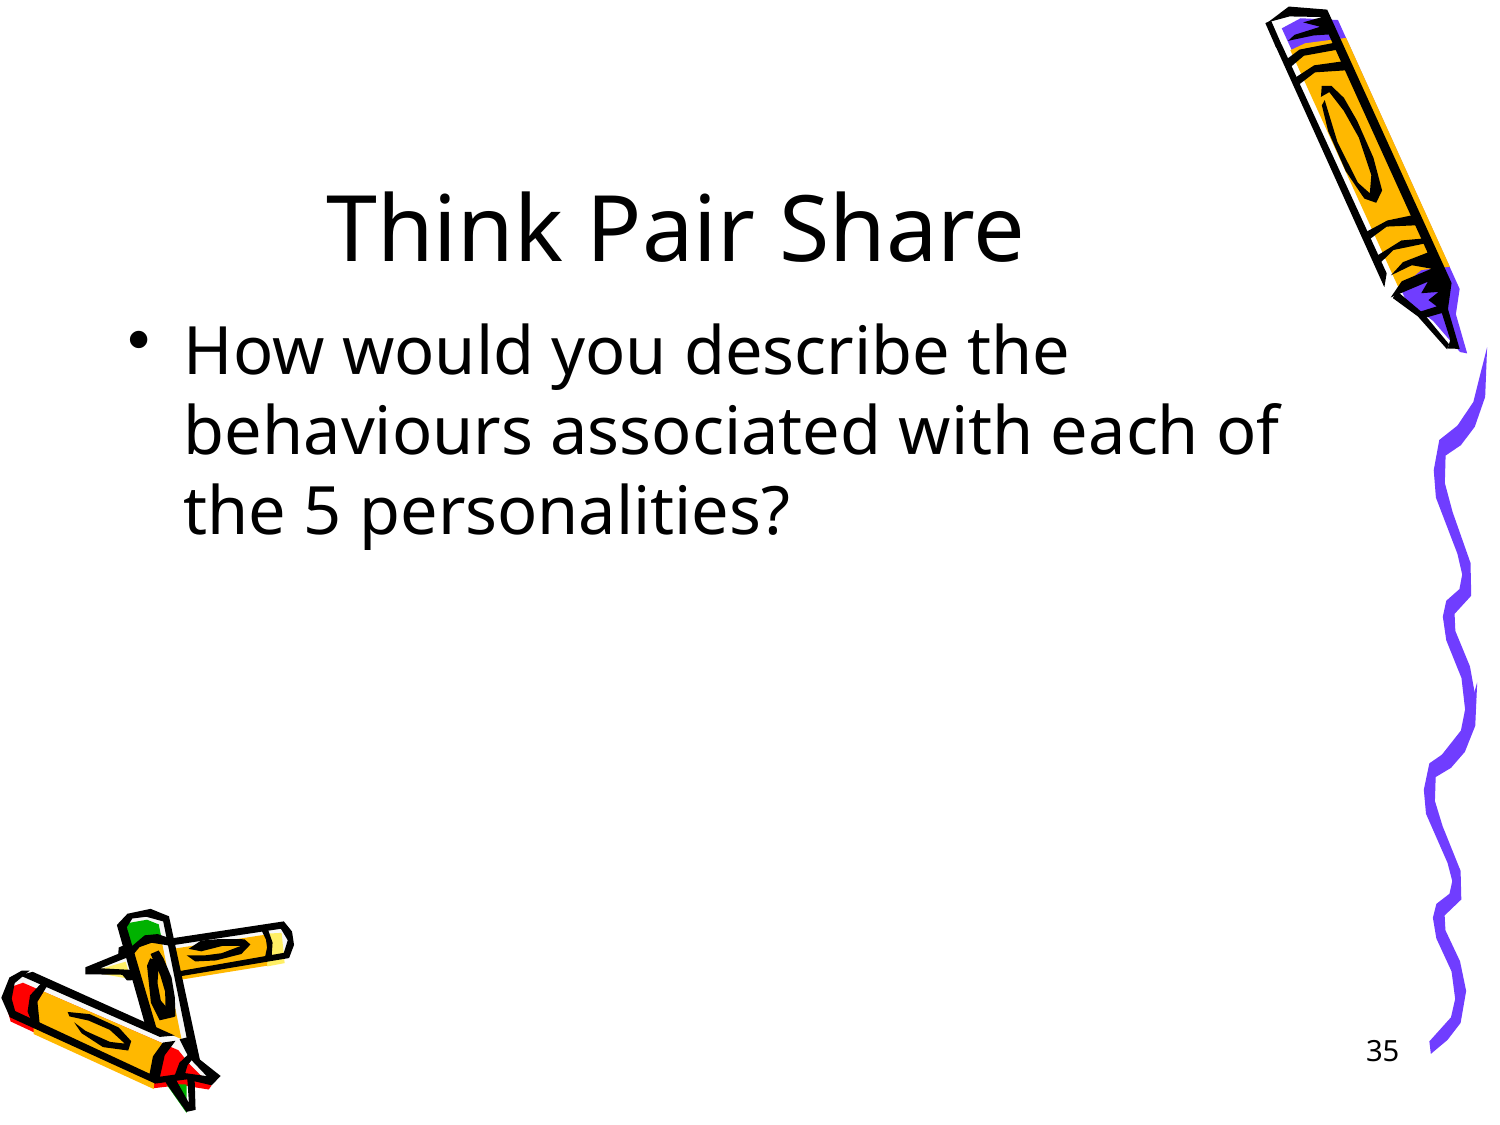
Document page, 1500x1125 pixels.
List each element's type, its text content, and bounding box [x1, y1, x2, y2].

slide_number 35 [1101, 1024, 1415, 1101]
title Think Pair Share [112, 24, 1240, 288]
list How would you describe the behaviours associated with each of the 5 personalities? [112, 299, 1376, 901]
